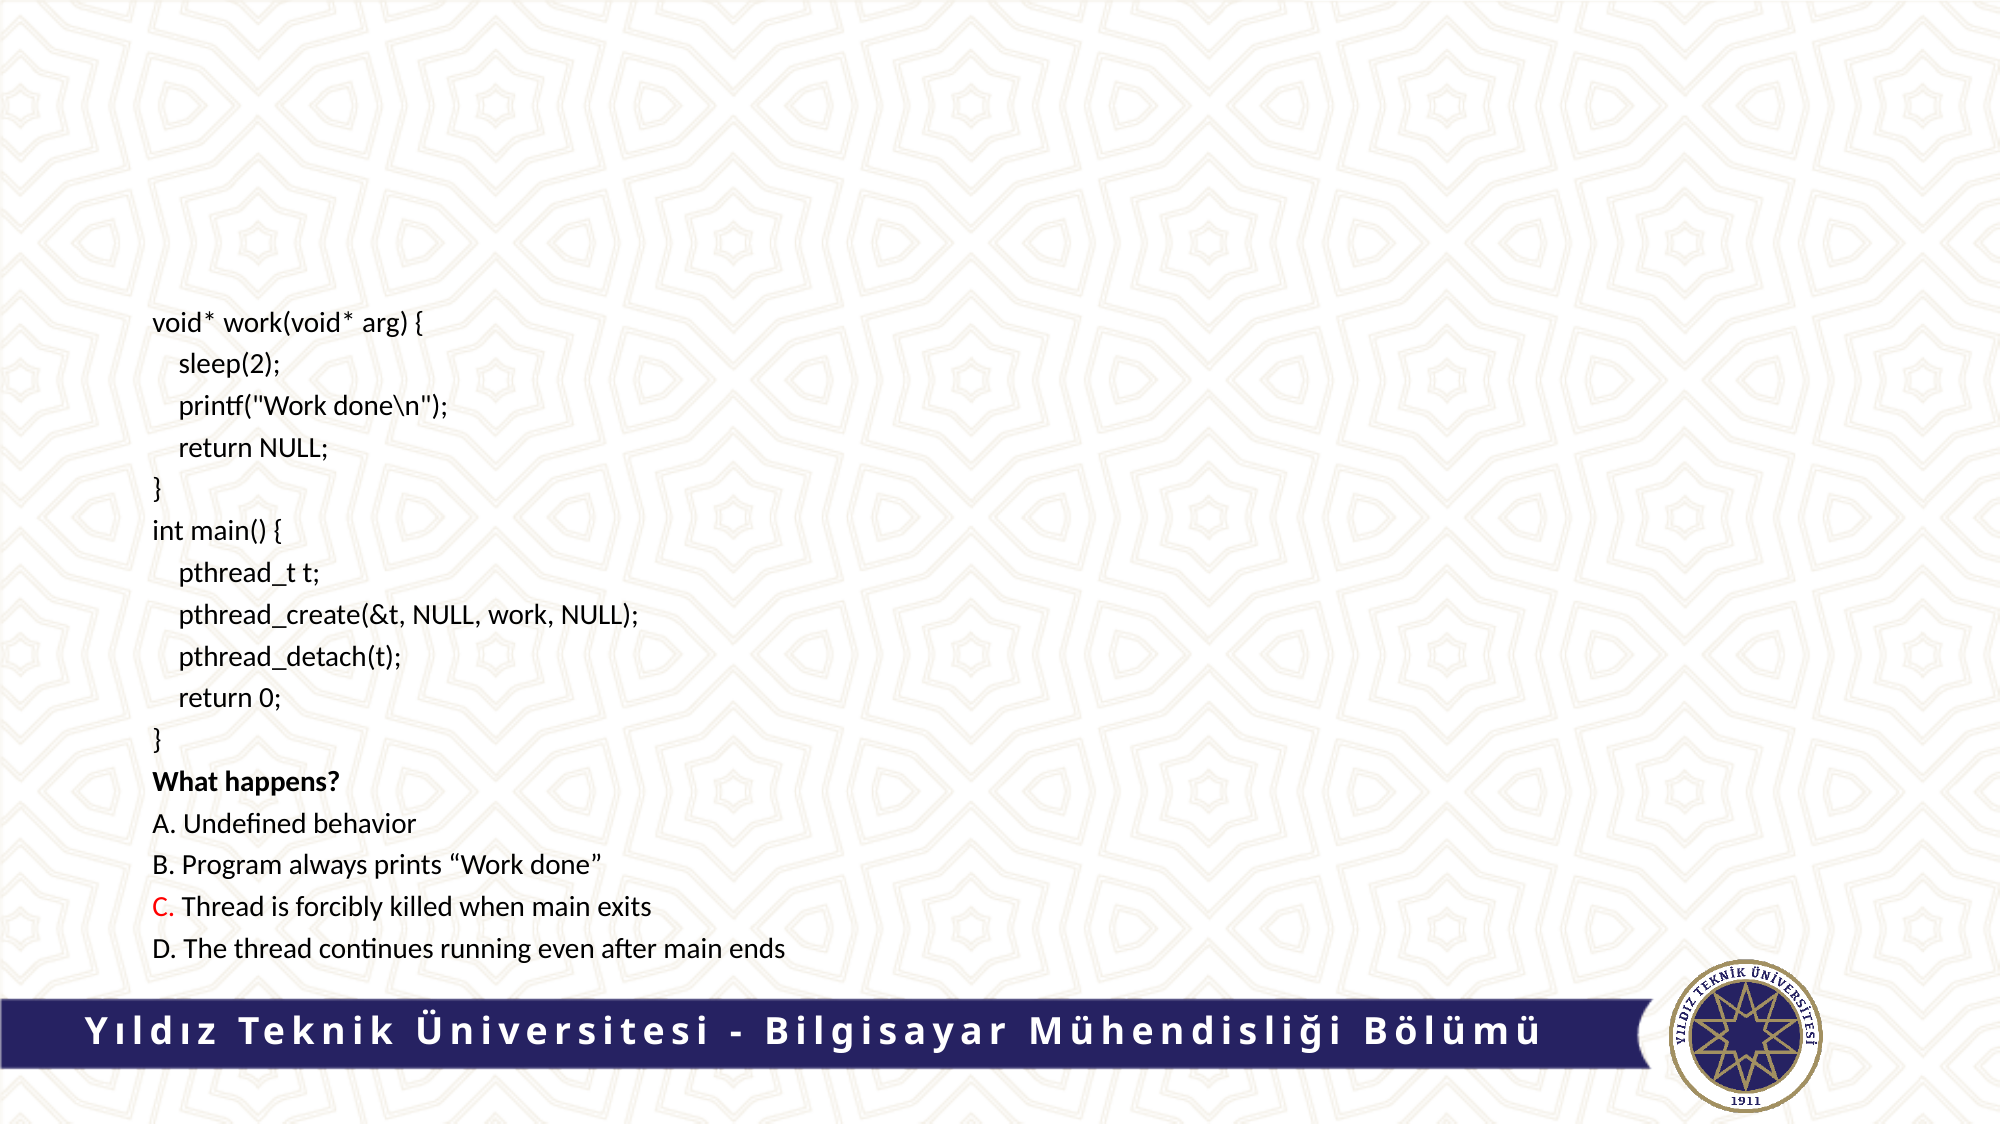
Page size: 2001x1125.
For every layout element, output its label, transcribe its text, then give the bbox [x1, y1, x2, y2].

footer Yıldız Teknik Üniversitesi - Bilgisayar Mühendisliği Bölümü [0, 997, 1628, 1069]
picture [0, 0, 2000, 1125]
list void* work(void* arg) { sleep(2); printf("Work done\n"); return NULL; } int main() { pthread_t t; pthread_create(&t, NULL, work, NULL); pthread_detach(t); return 0; } What happens? A. Undefined behavior B. Program always prints “Work done” C. Thread is forcibly killed when main exits D. The thread continues running even after main ends [137, 299, 1863, 982]
